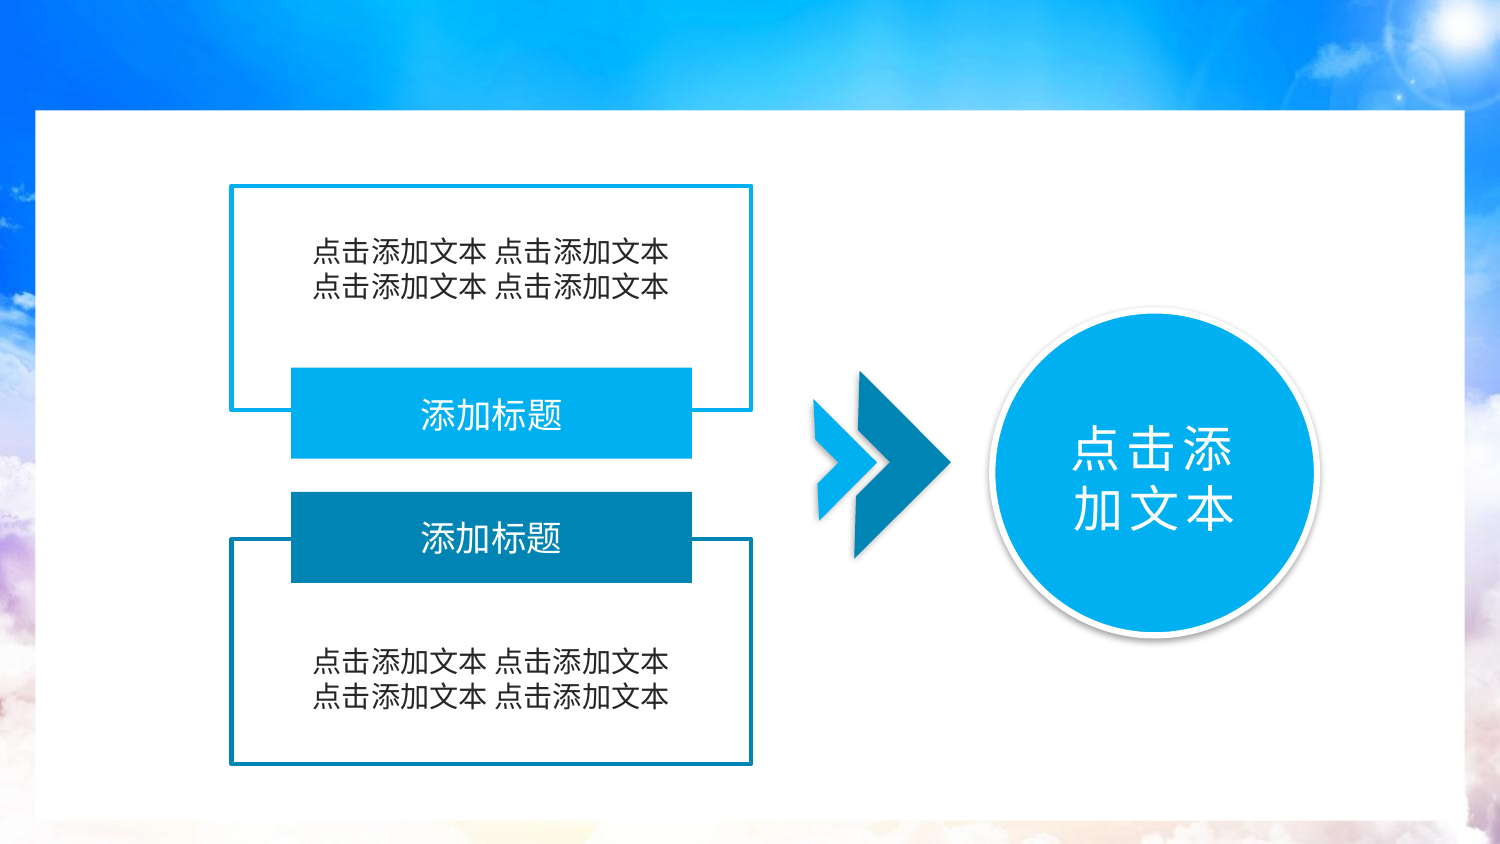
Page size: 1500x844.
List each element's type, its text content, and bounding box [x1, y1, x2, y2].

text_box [290, 491, 693, 584]
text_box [290, 367, 693, 459]
text_box [854, 370, 951, 559]
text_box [991, 310, 1318, 636]
text_box [229, 184, 753, 412]
picture [0, 0, 1500, 844]
text_box 点击添加文本 点击添加文本 点击添加文本 点击添加文本 [250, 635, 733, 721]
text_box [813, 398, 878, 521]
text_box 点击添加文本 点击添加文本 点击添加文本 点击添加文本 [236, 226, 747, 311]
text_box [229, 537, 753, 766]
